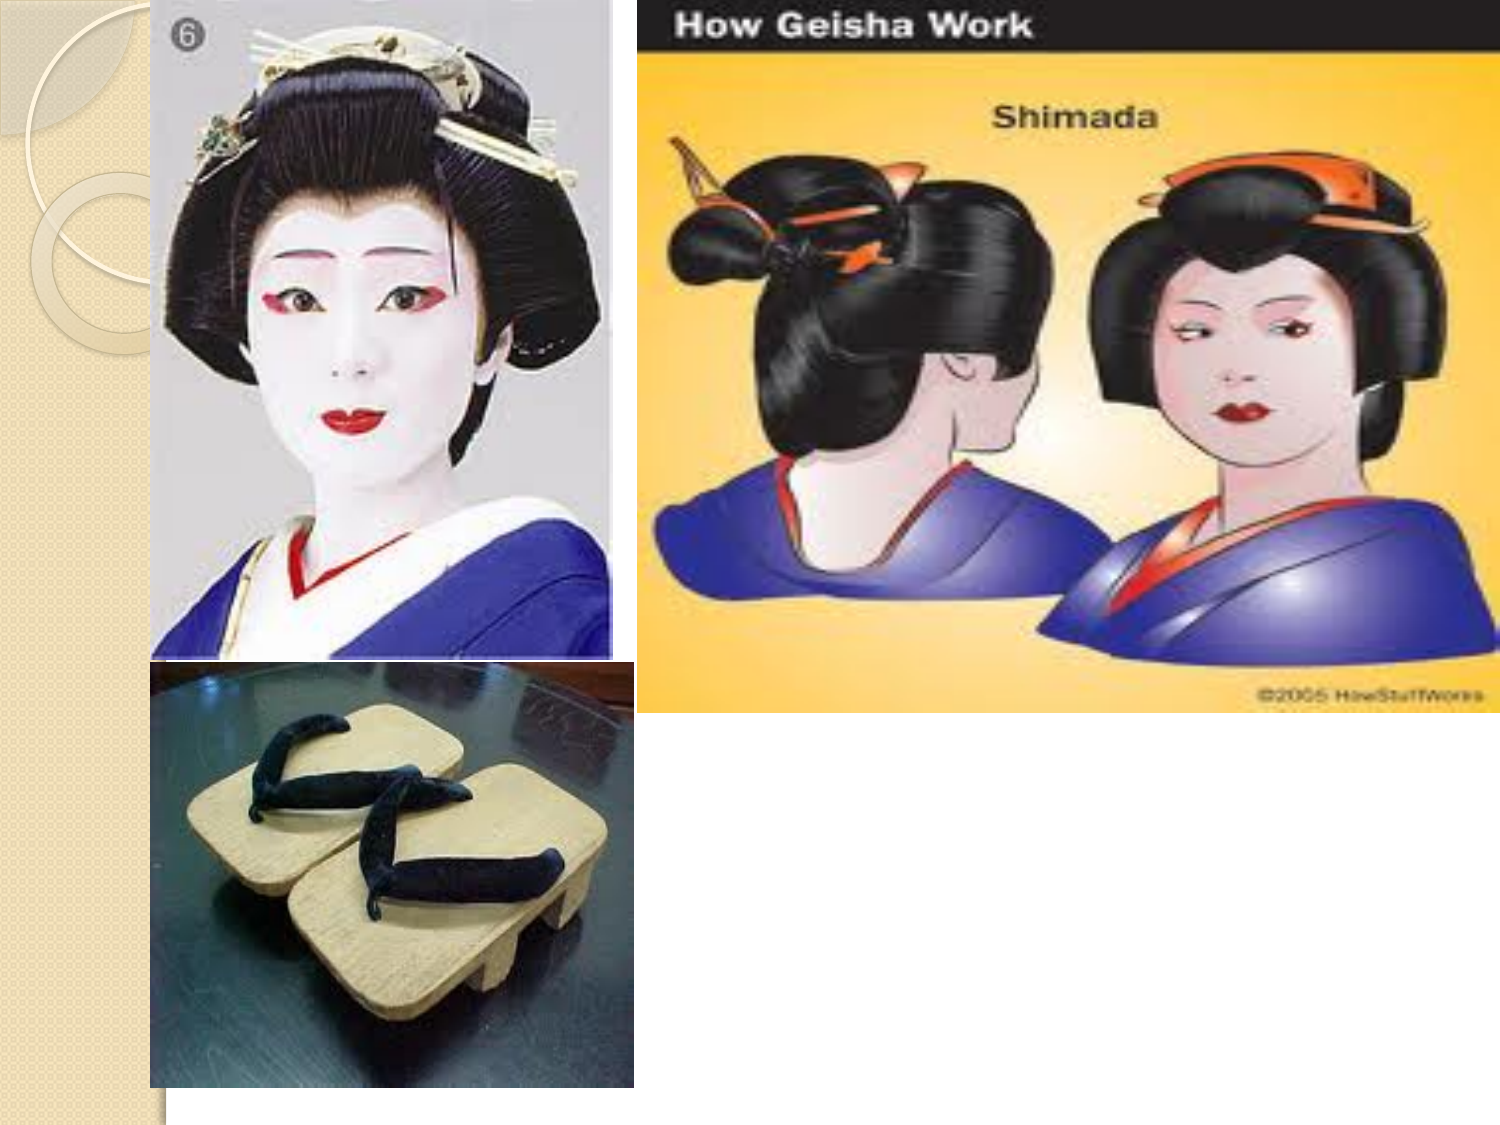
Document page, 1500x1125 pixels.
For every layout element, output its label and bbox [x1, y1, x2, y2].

picture [637, 0, 1500, 713]
picture [149, 662, 635, 1088]
picture [149, 0, 613, 661]
